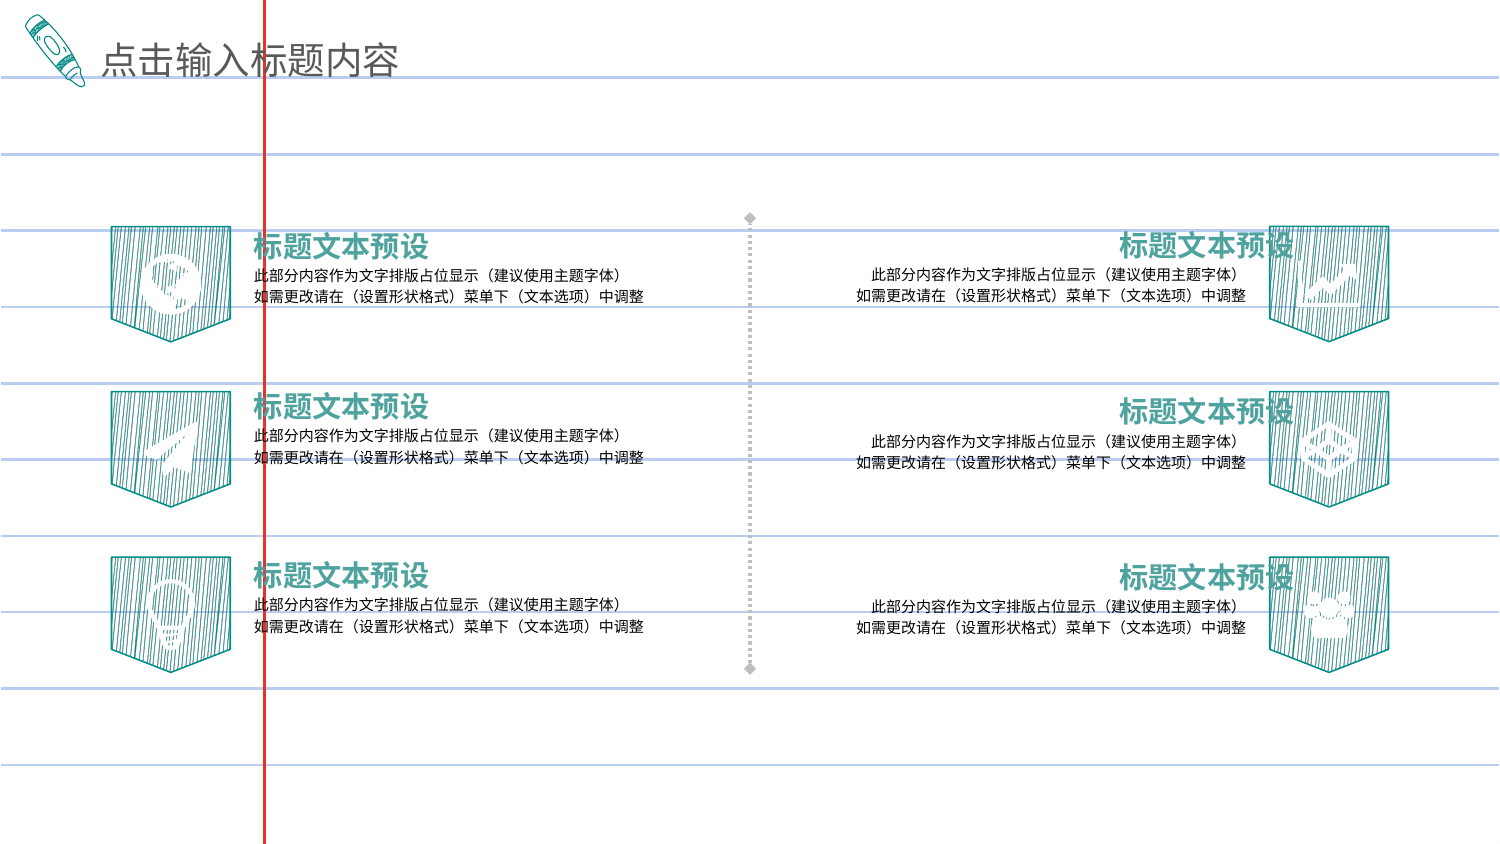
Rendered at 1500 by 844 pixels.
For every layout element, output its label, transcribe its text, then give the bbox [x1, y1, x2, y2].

text_box [143, 422, 199, 477]
text_box [1269, 554, 1391, 675]
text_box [229, 554, 661, 653]
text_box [839, 556, 1270, 654]
text_box [1297, 260, 1361, 308]
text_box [229, 385, 661, 484]
text_box [140, 253, 202, 315]
text_box [146, 579, 196, 651]
picture [33, 10, 76, 95]
text_box [1269, 389, 1391, 509]
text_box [839, 224, 1270, 322]
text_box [229, 225, 661, 324]
text_box [109, 389, 226, 509]
text_box [109, 224, 230, 344]
text_box [109, 554, 228, 675]
text_box 点击输入标题内容 [100, 28, 450, 91]
text_box [1304, 591, 1355, 639]
text_box [1273, 224, 1391, 344]
text_box [1300, 420, 1358, 478]
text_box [839, 390, 1270, 489]
